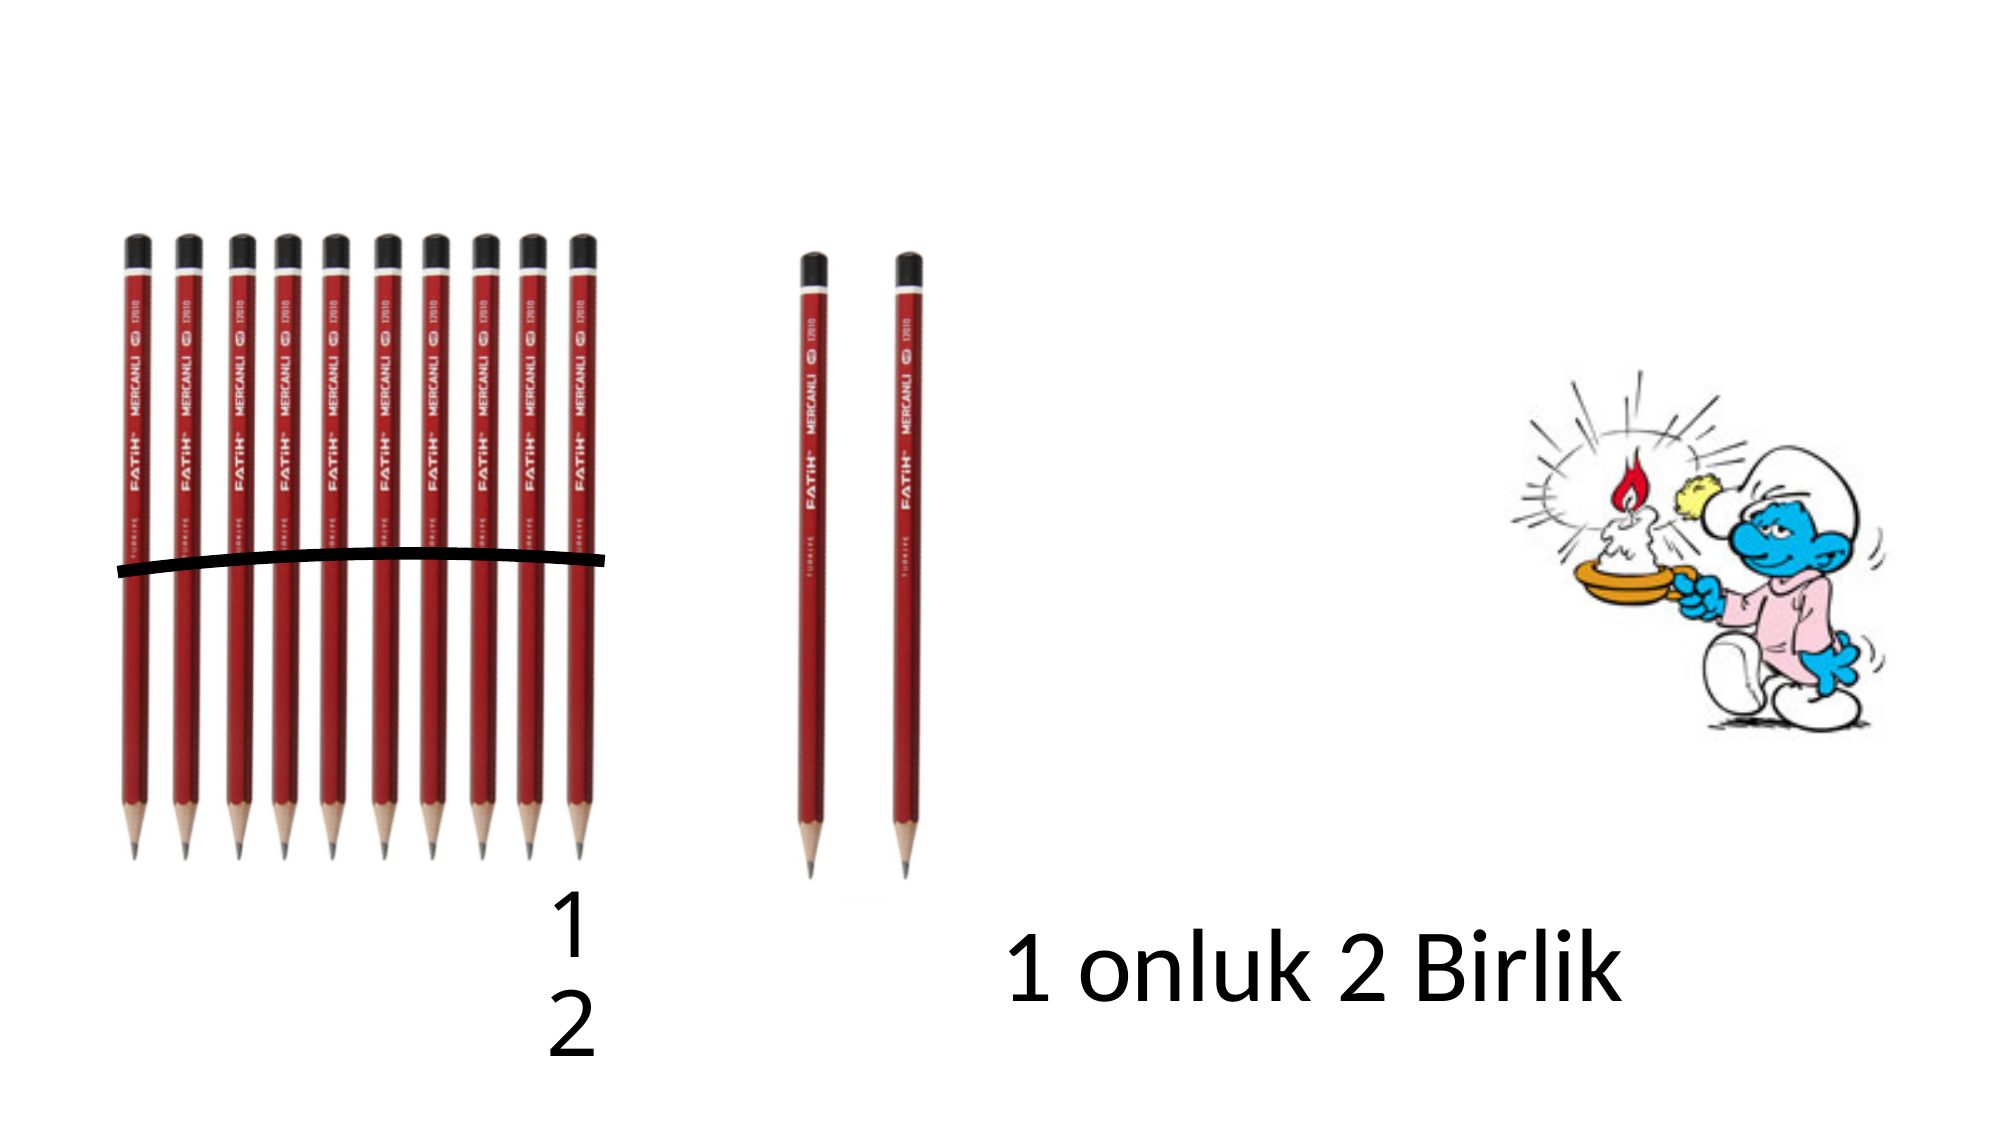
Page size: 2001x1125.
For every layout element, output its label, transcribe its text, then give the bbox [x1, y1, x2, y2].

picture [361, 220, 410, 886]
picture [313, 220, 360, 886]
title 12 [531, 868, 660, 1086]
list 1 onluk 2 Birlik [985, 904, 1700, 1066]
picture [67, 220, 310, 886]
picture [743, 238, 986, 905]
picture [411, 220, 610, 886]
picture [1504, 366, 1896, 741]
